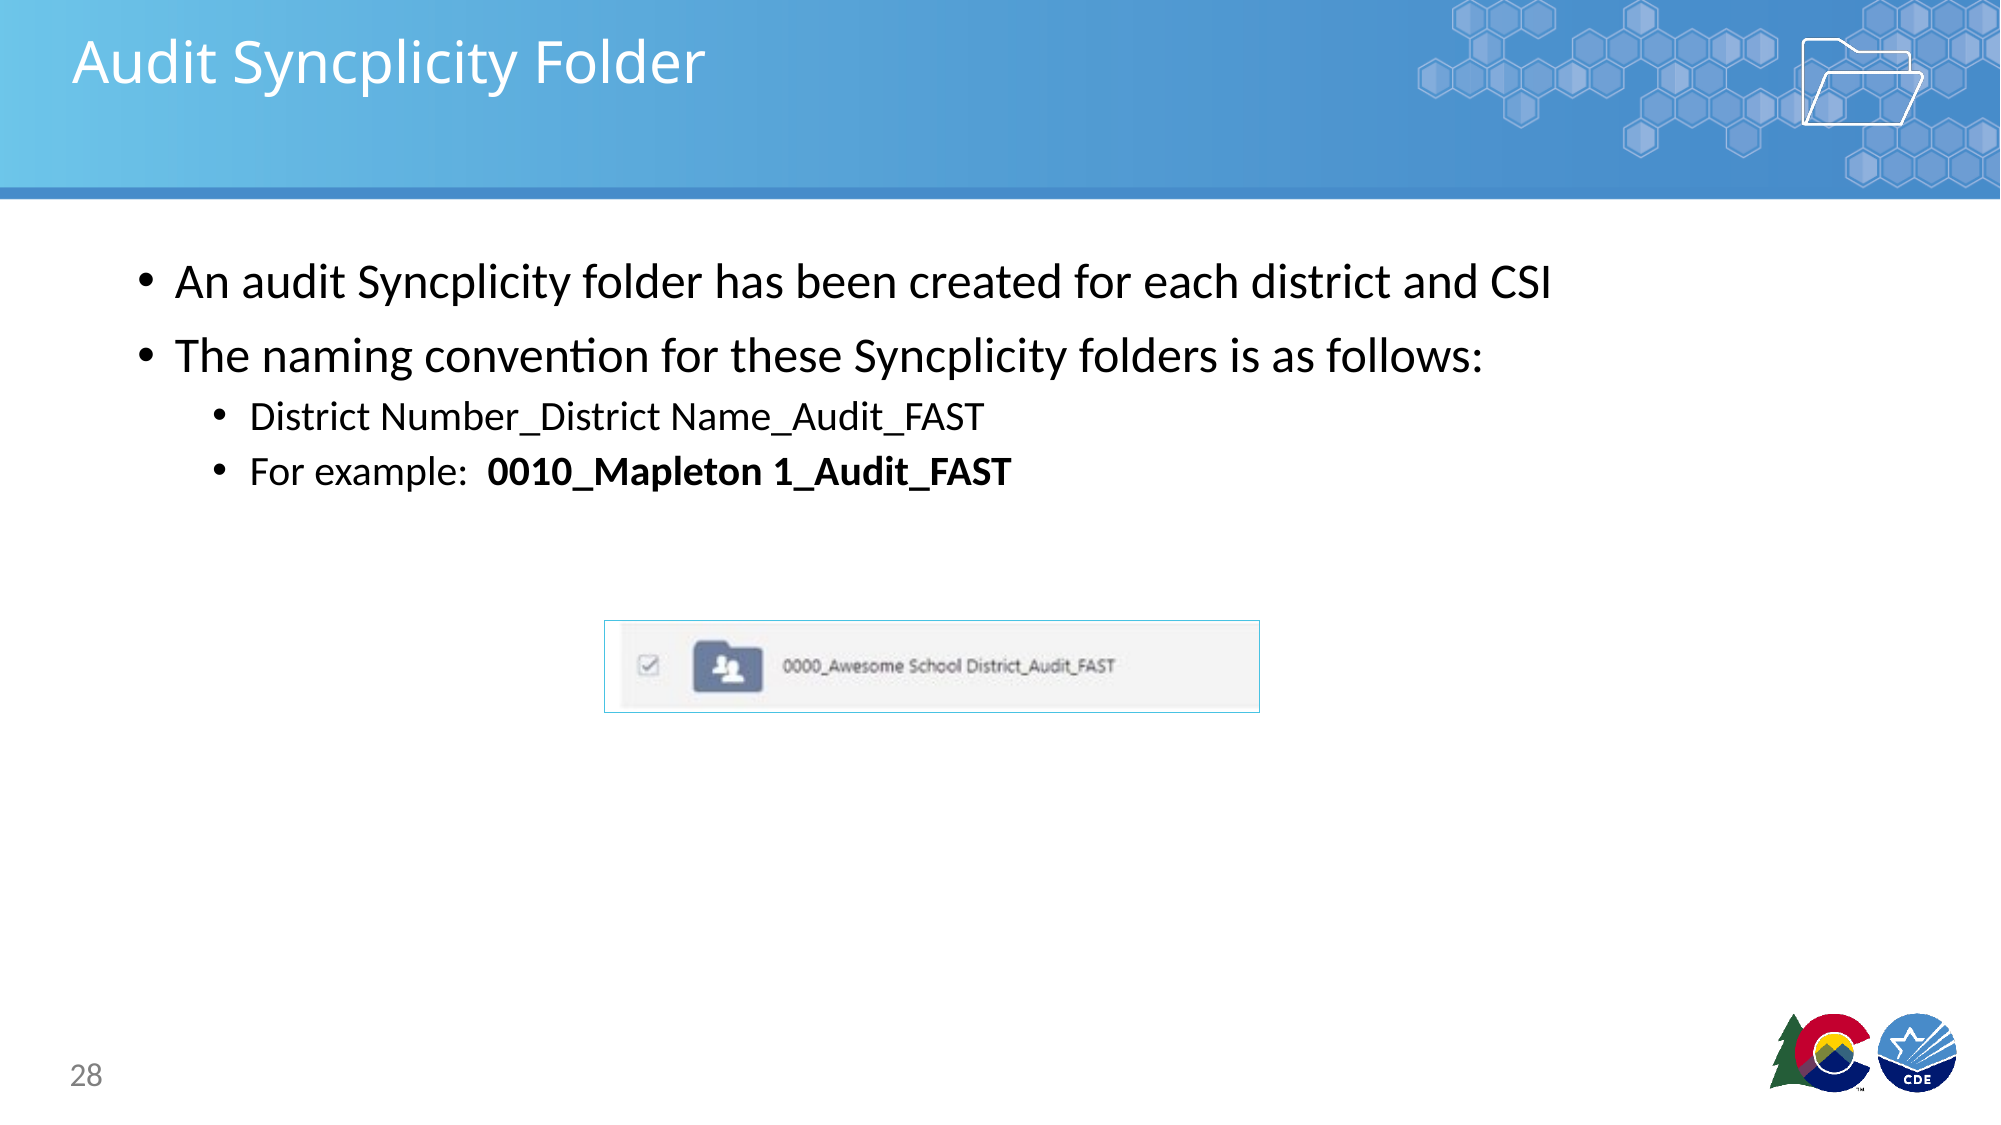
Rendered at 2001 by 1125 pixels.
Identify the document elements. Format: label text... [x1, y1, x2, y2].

title Audit Syncplicity Folder [72, 33, 1396, 182]
picture [604, 620, 1260, 714]
picture [1768, 1012, 1957, 1093]
list An audit Syncplicity folder has been created for each district and CSI The naming convention for these Syncplicity folders is as follows: District Number_District Name_Audit_FAST For example: 0010_Mapleton 1_Audit_FAST [137, 254, 1863, 969]
picture [0, 0, 2000, 200]
slide_number 28 [54, 1042, 505, 1103]
